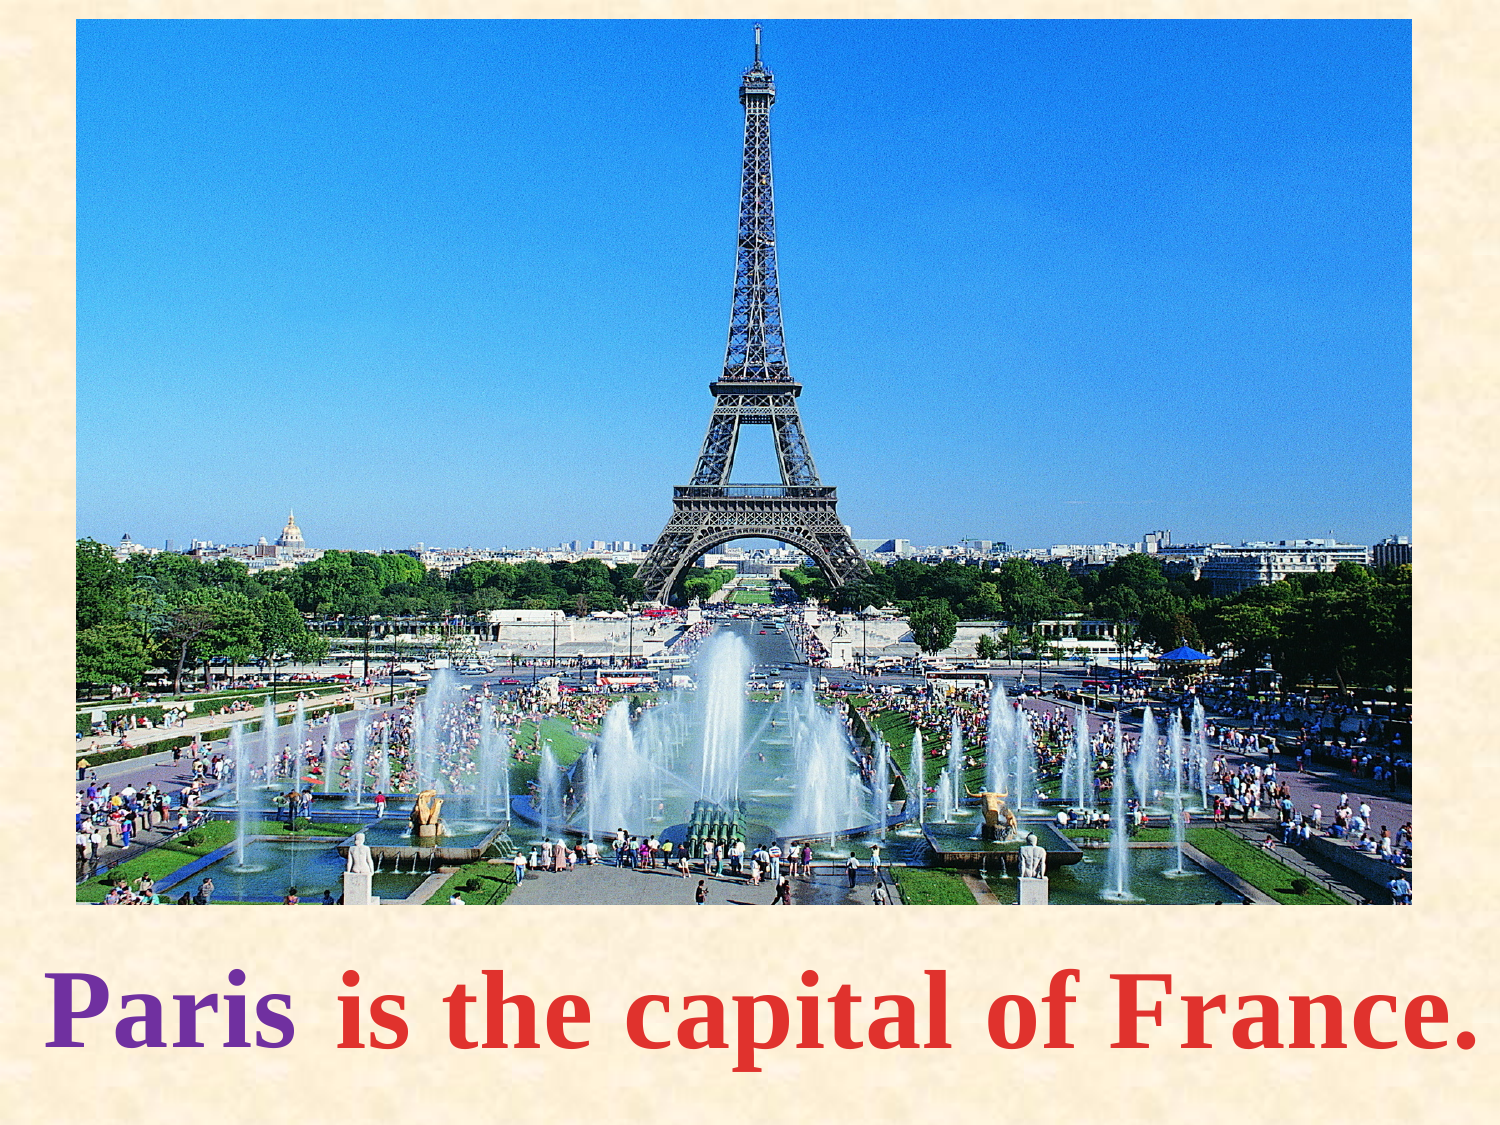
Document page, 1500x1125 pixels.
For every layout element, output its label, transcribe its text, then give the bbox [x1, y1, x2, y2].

picture [0, 0, 1500, 1125]
text_box Paris [28, 927, 313, 1078]
text_box is the capital of France. [319, 928, 1499, 1079]
